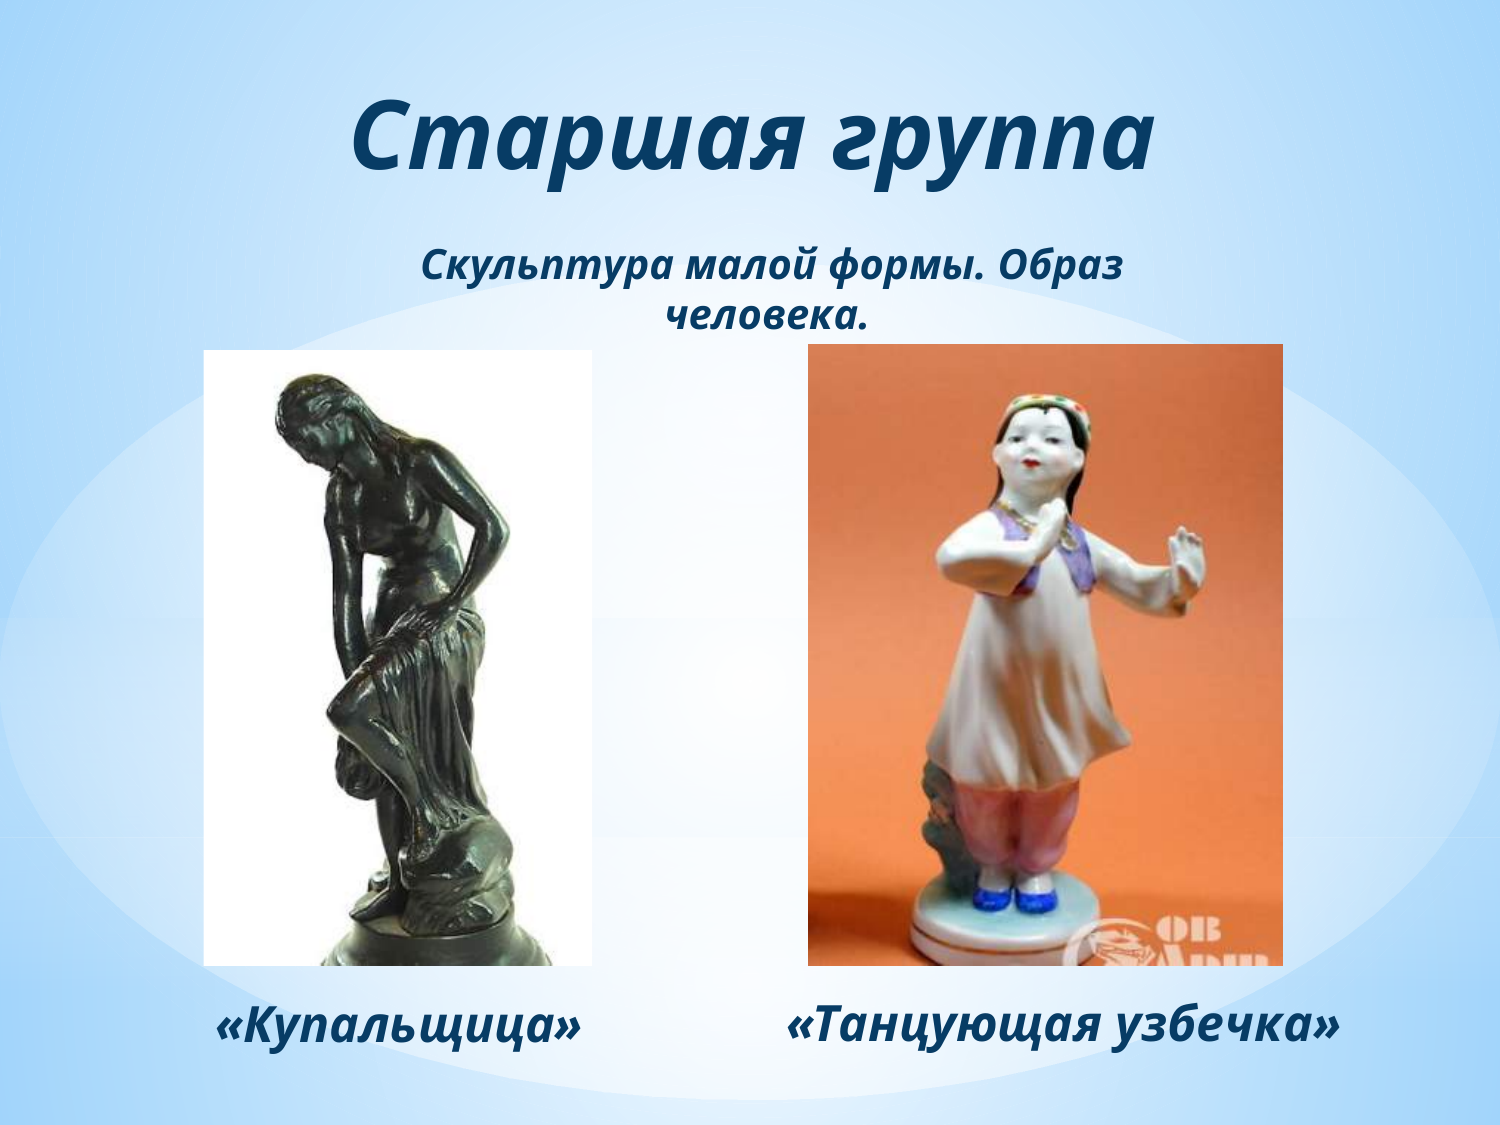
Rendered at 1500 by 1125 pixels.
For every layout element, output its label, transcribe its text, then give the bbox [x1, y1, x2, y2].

title Старшая группа [218, 66, 1287, 254]
picture [203, 349, 593, 966]
picture [808, 344, 1283, 966]
text_box «Танцующая узбечка» [760, 984, 1368, 1060]
text_box Скульптура малой формы. Образ человека. [298, 230, 1247, 346]
text_box «Купальщица» [200, 985, 611, 1060]
